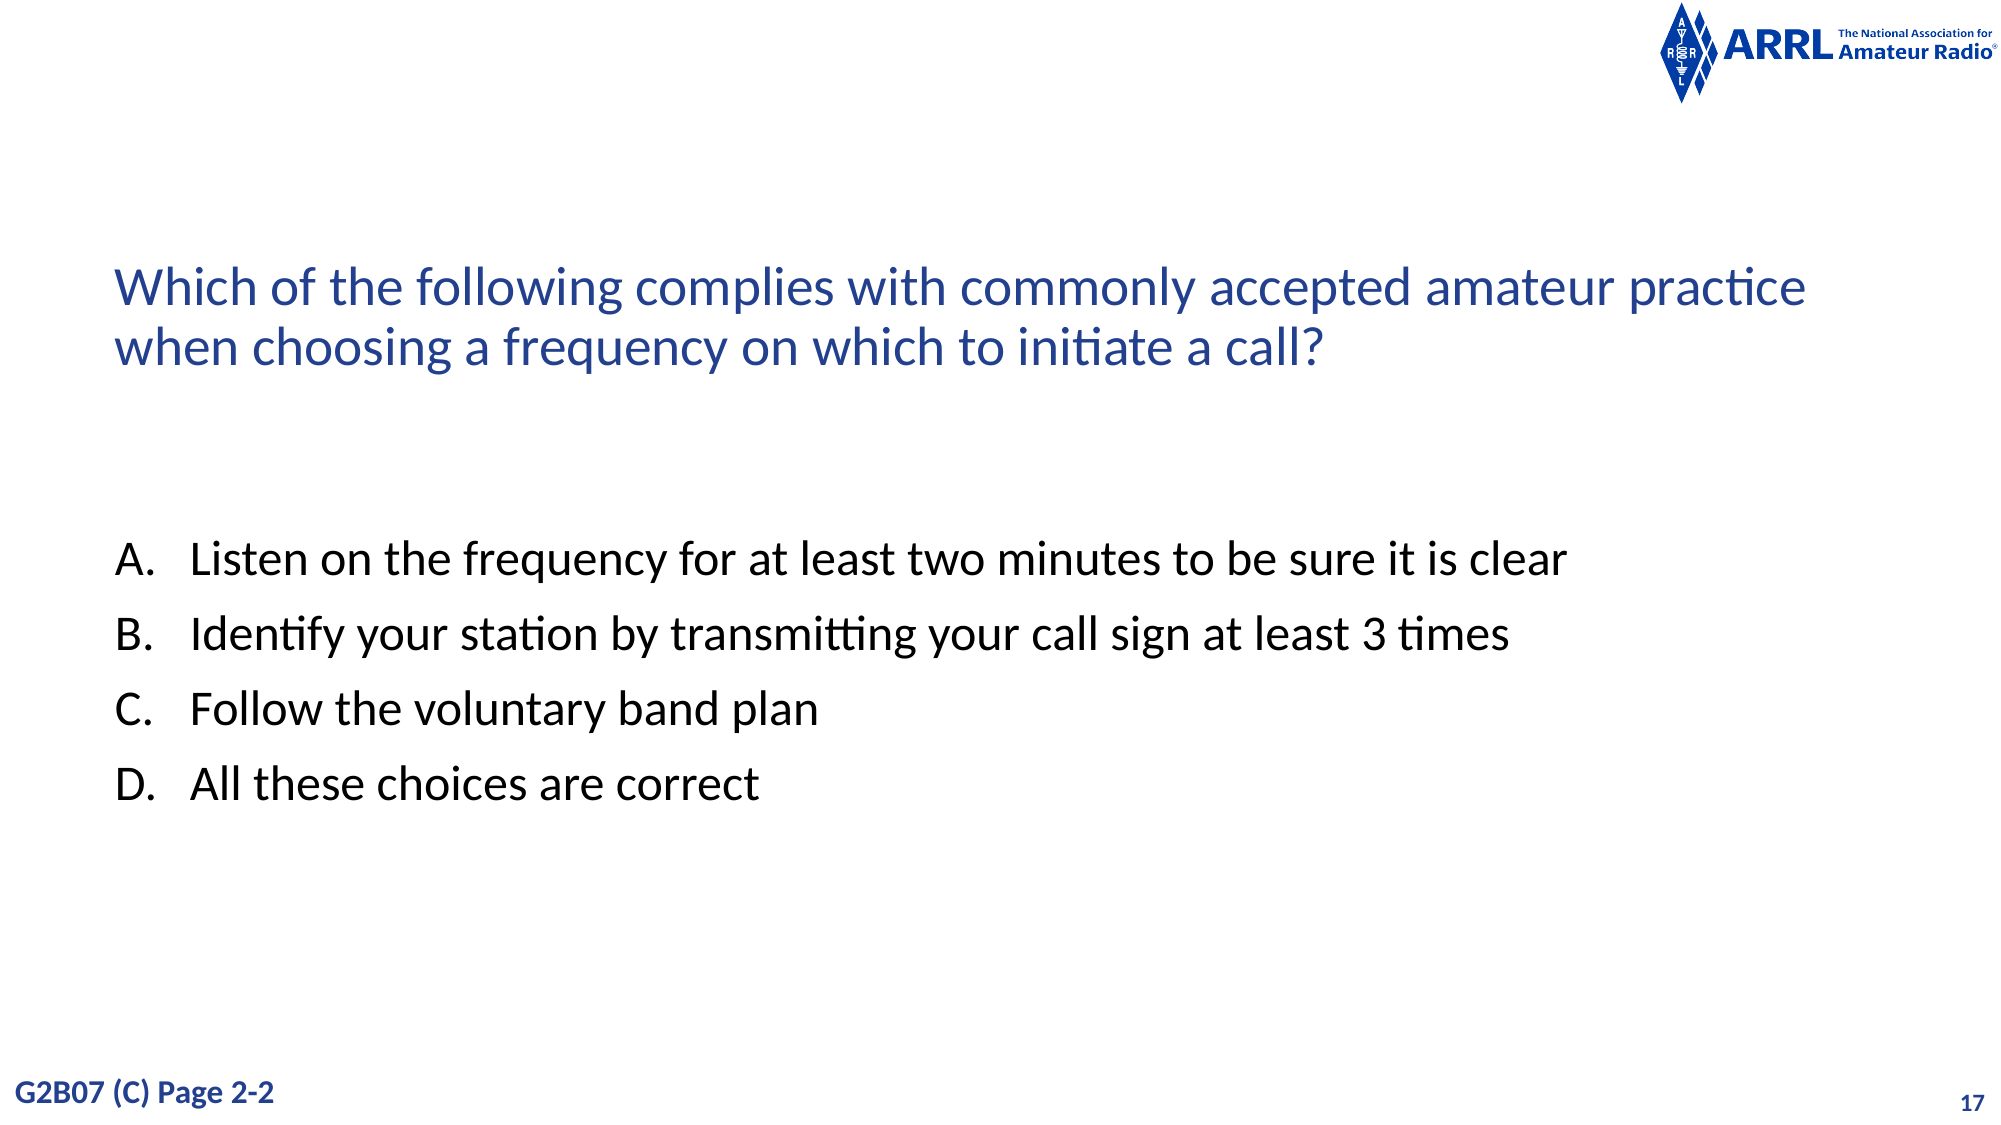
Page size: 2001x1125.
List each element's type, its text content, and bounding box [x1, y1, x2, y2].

title Which of the following complies with commonly accepted amateur practice when choosing a frequency on which to initiate a call? [99, 249, 1900, 388]
text_box 17 [1899, 1079, 2000, 1125]
list Listen on the frequency for at least two minutes to be sure it is clear Identify your station by transmitting your call sign at least 3 times Follow the voluntary band plan All these choices are correct [99, 525, 1900, 1005]
text_box G2B07 (C) Page 2-2 [0, 1062, 1313, 1118]
picture [1658, 0, 1999, 106]
